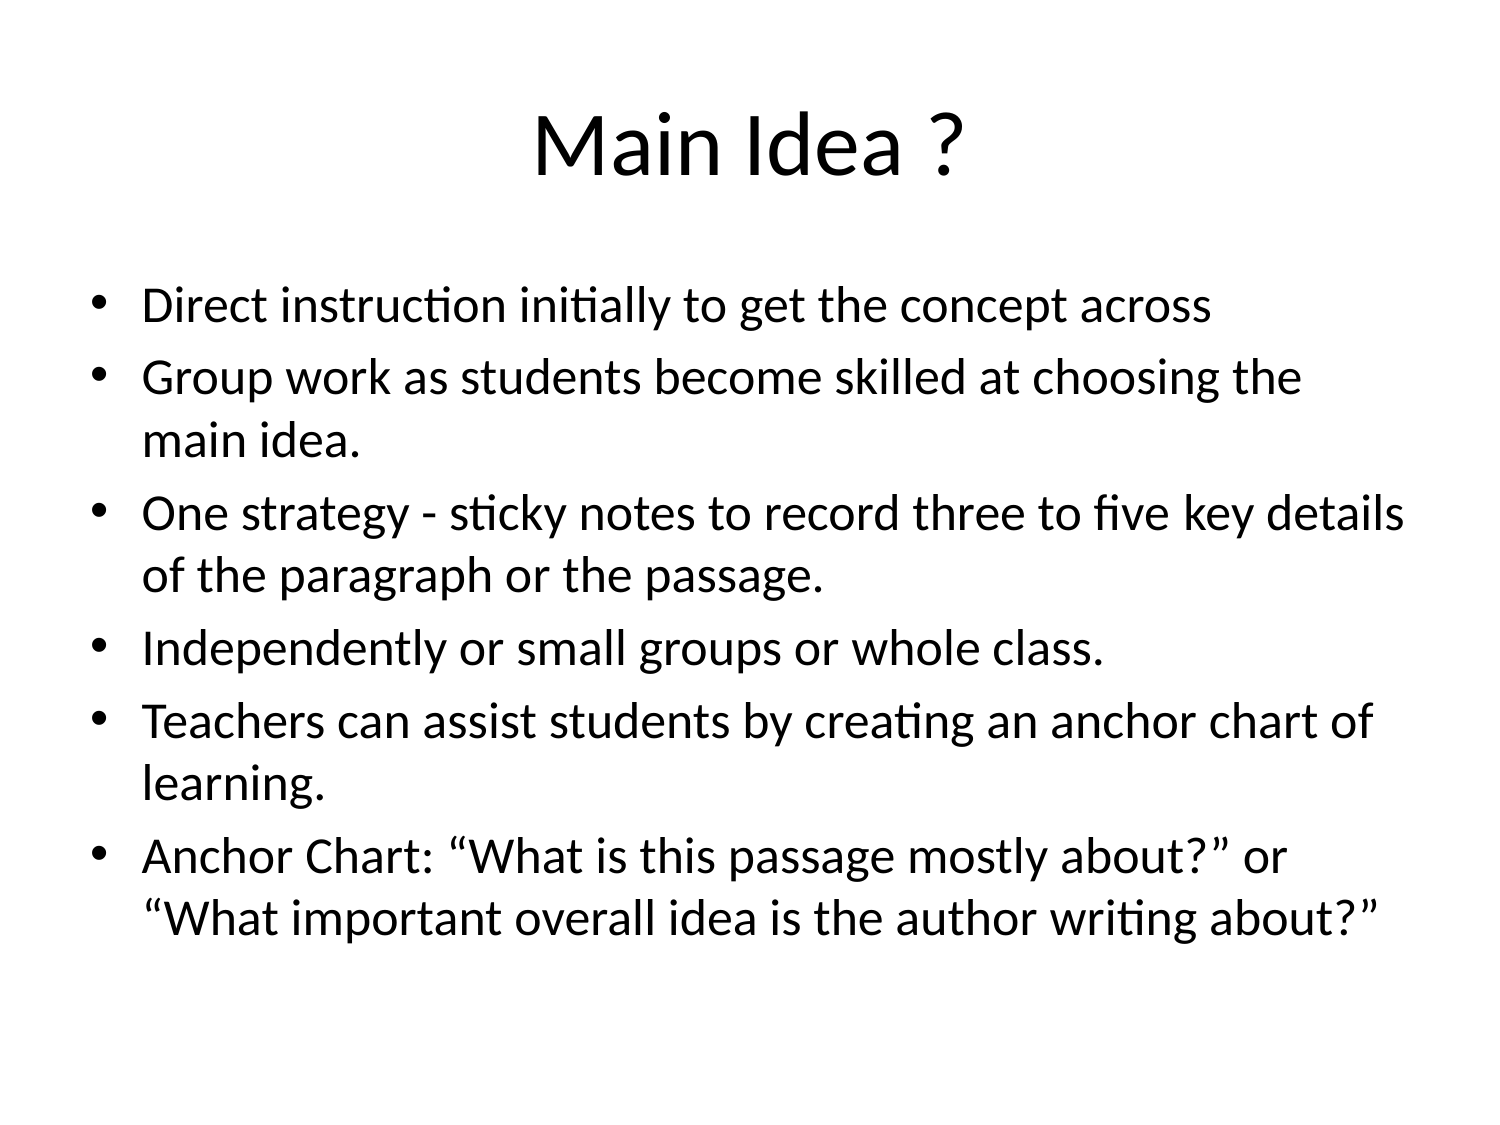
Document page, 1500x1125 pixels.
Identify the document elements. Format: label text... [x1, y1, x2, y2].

title Main Idea ? [75, 45, 1425, 233]
list Direct instruction initially to get the concept across Group work as students become skilled at choosing the main idea. One strategy - sticky notes to record three to five key details of the paragraph or the passage. Independently or small groups or whole class. Teachers can assist students by creating an anchor chart of learning. Anchor Chart: “What is this passage mostly about?” or “What important overall idea is the author writing about?” [75, 262, 1425, 1005]
